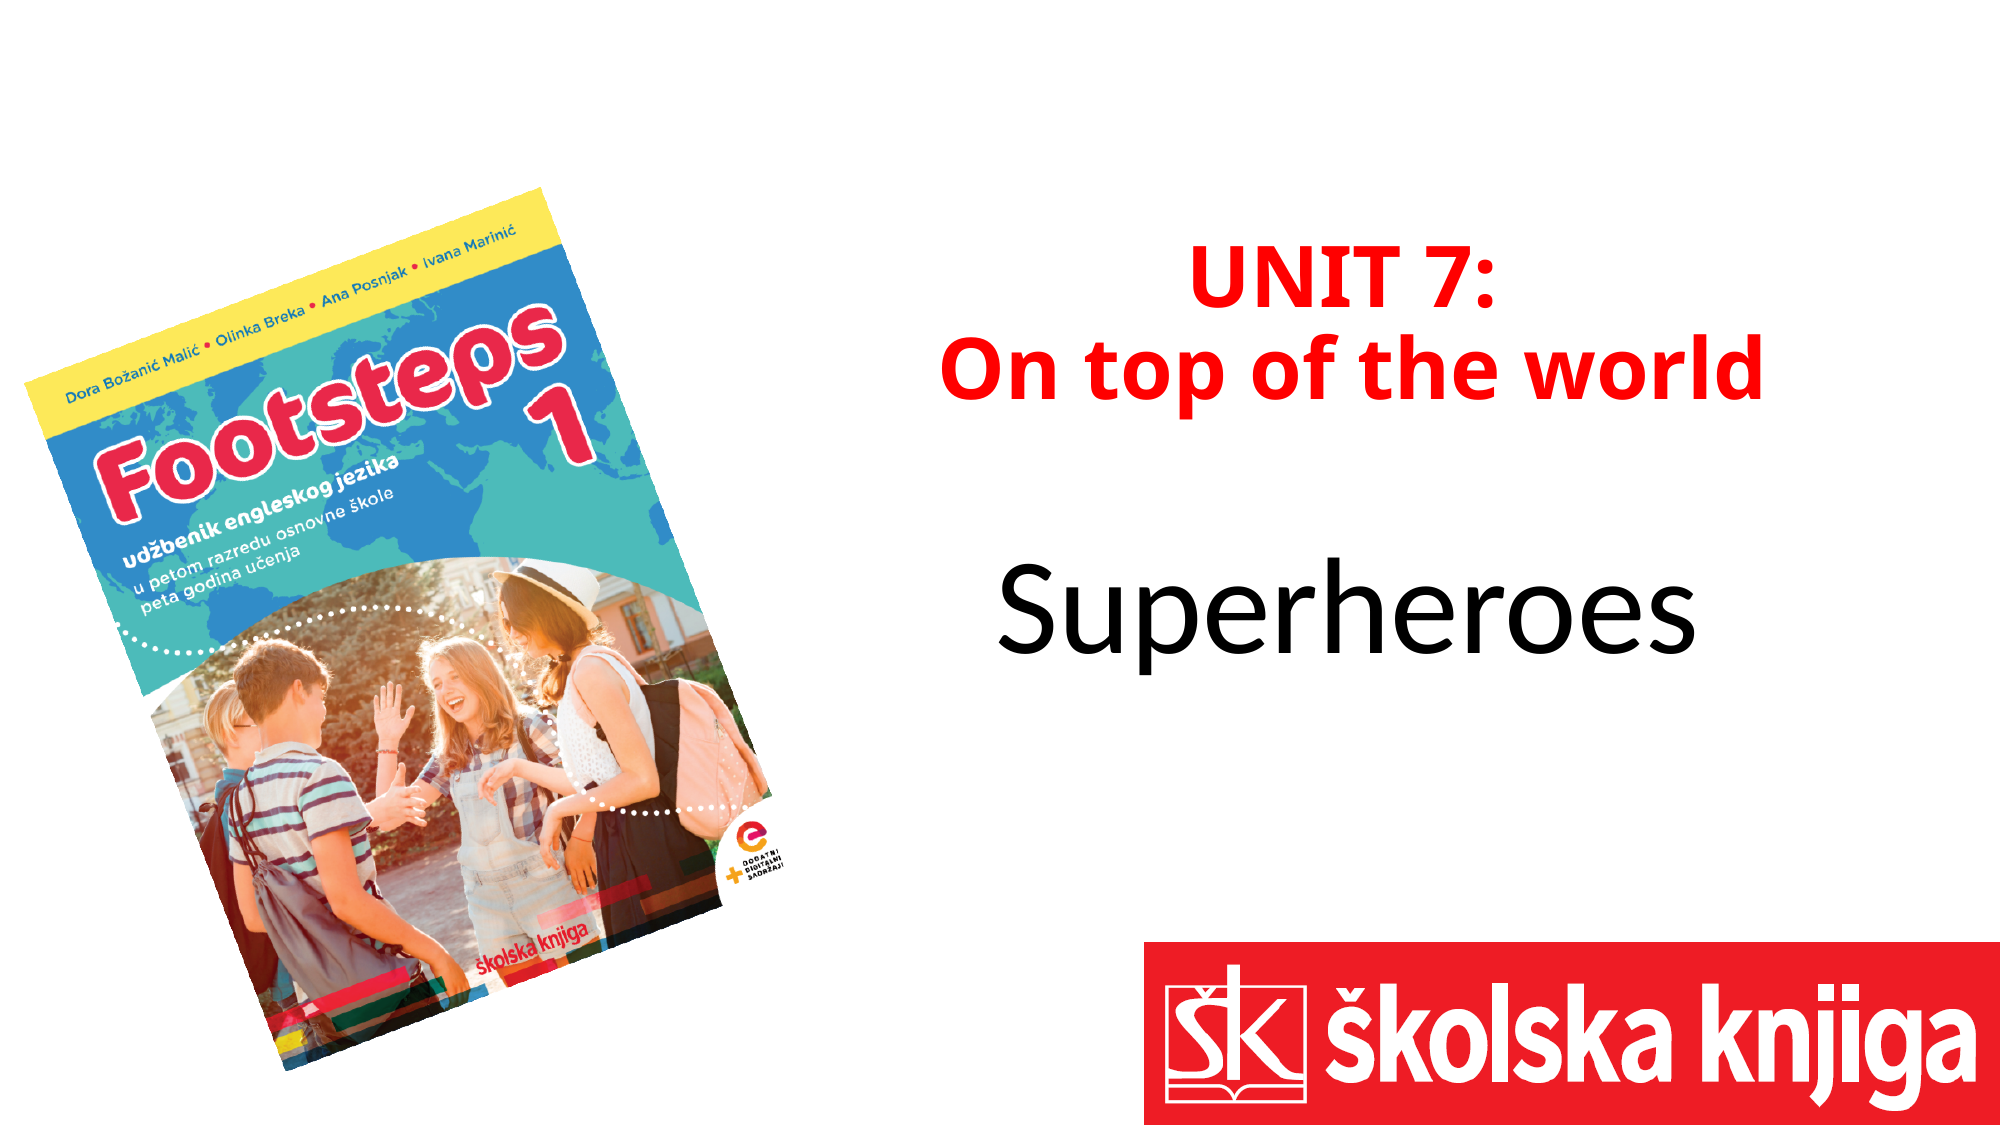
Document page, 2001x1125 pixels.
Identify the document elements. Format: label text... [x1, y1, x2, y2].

picture [24, 188, 801, 1071]
subtitle Superheroes [786, 527, 1909, 800]
title UNIT 7: On top of the world [730, 226, 1976, 426]
picture [1144, 942, 2000, 1125]
